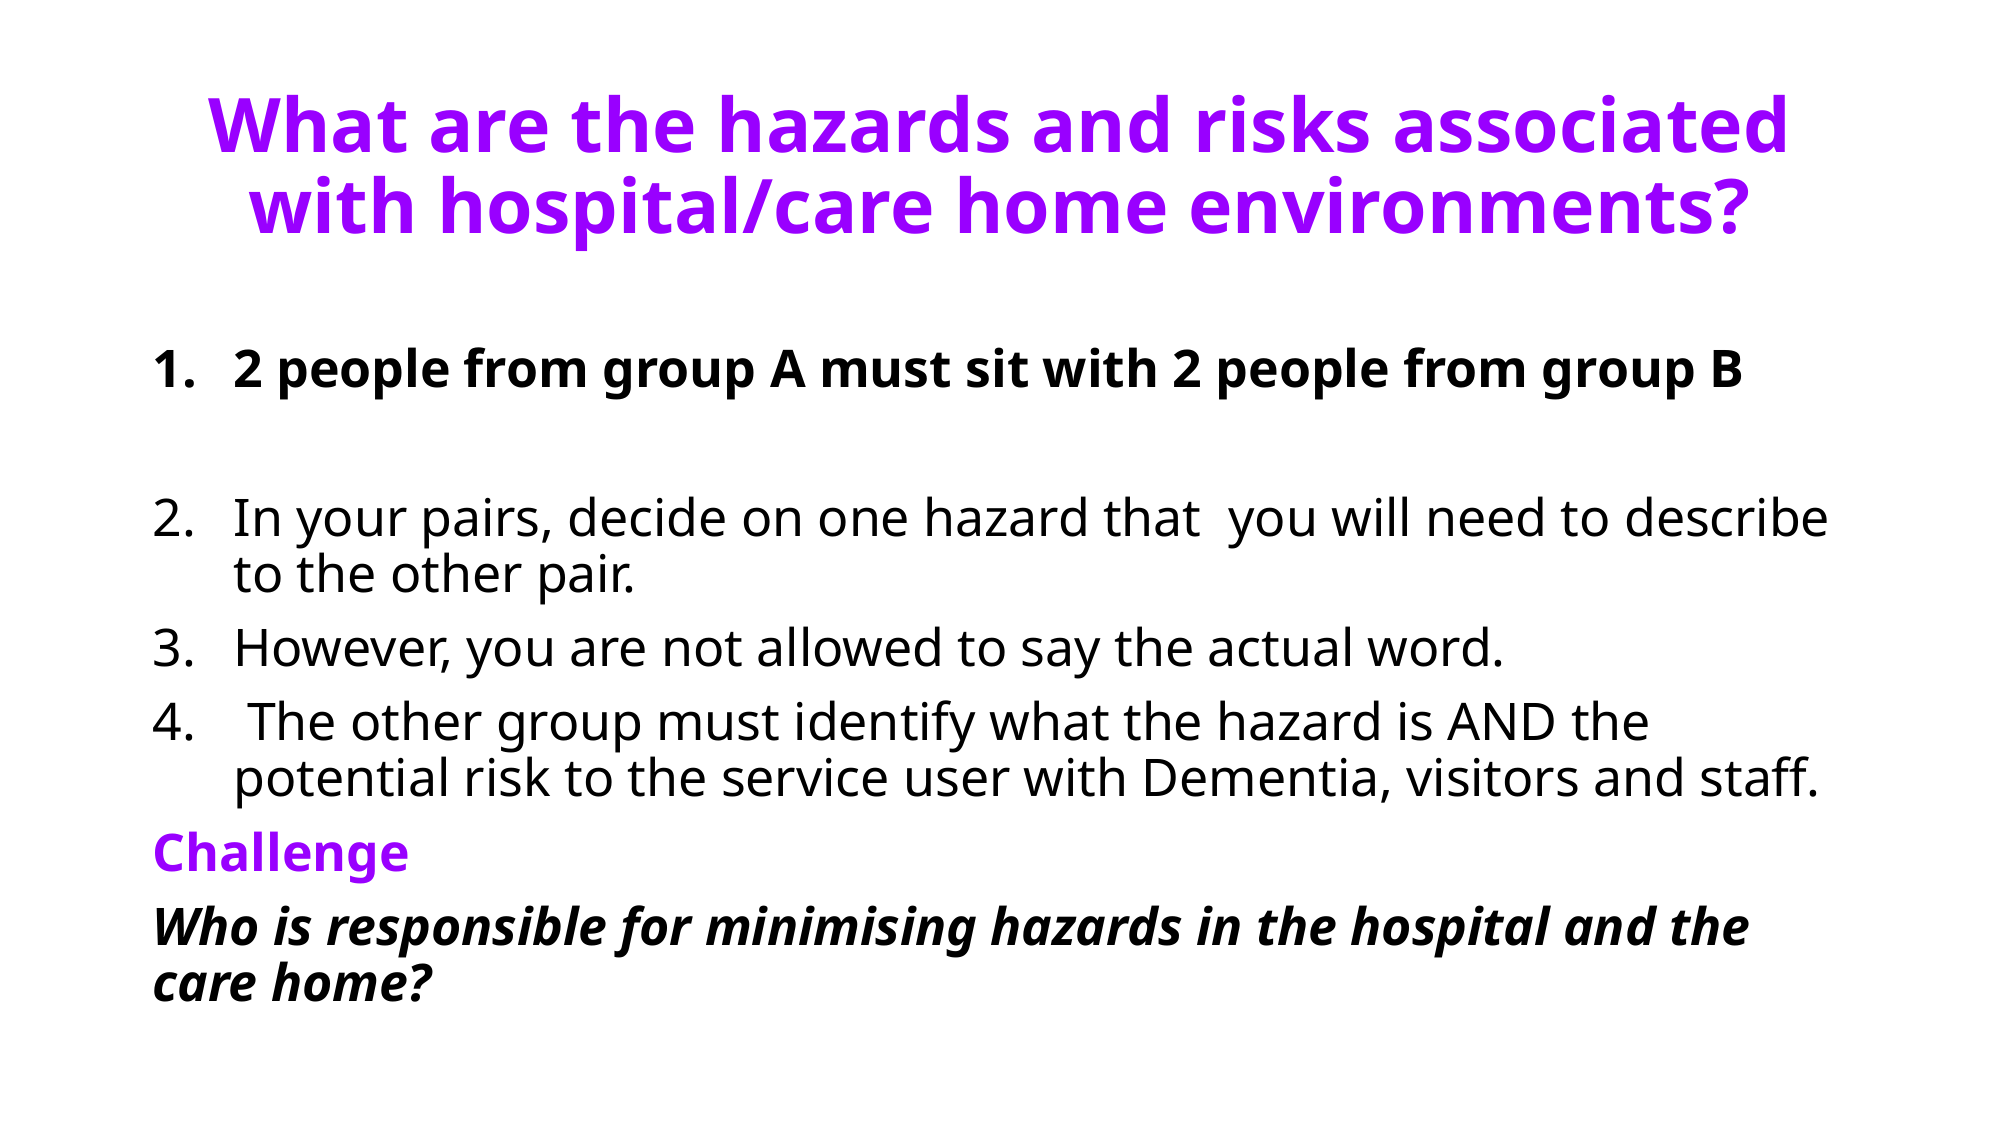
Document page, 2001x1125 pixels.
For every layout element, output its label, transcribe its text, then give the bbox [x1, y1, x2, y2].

list 2 people from group A must sit with 2 people from group B In your pairs, decide on one hazard that you will need to describe to the other pair. However, you are not allowed to say the actual word. The other group must identify what the hazard is AND the potential risk to the service user with Dementia, visitors and staff. Challenge Who is responsible for minimising hazards in the hospital and the care home? [137, 335, 1863, 1049]
title What are the hazards and risks associated with hospital/care home environments? [137, 59, 1863, 278]
